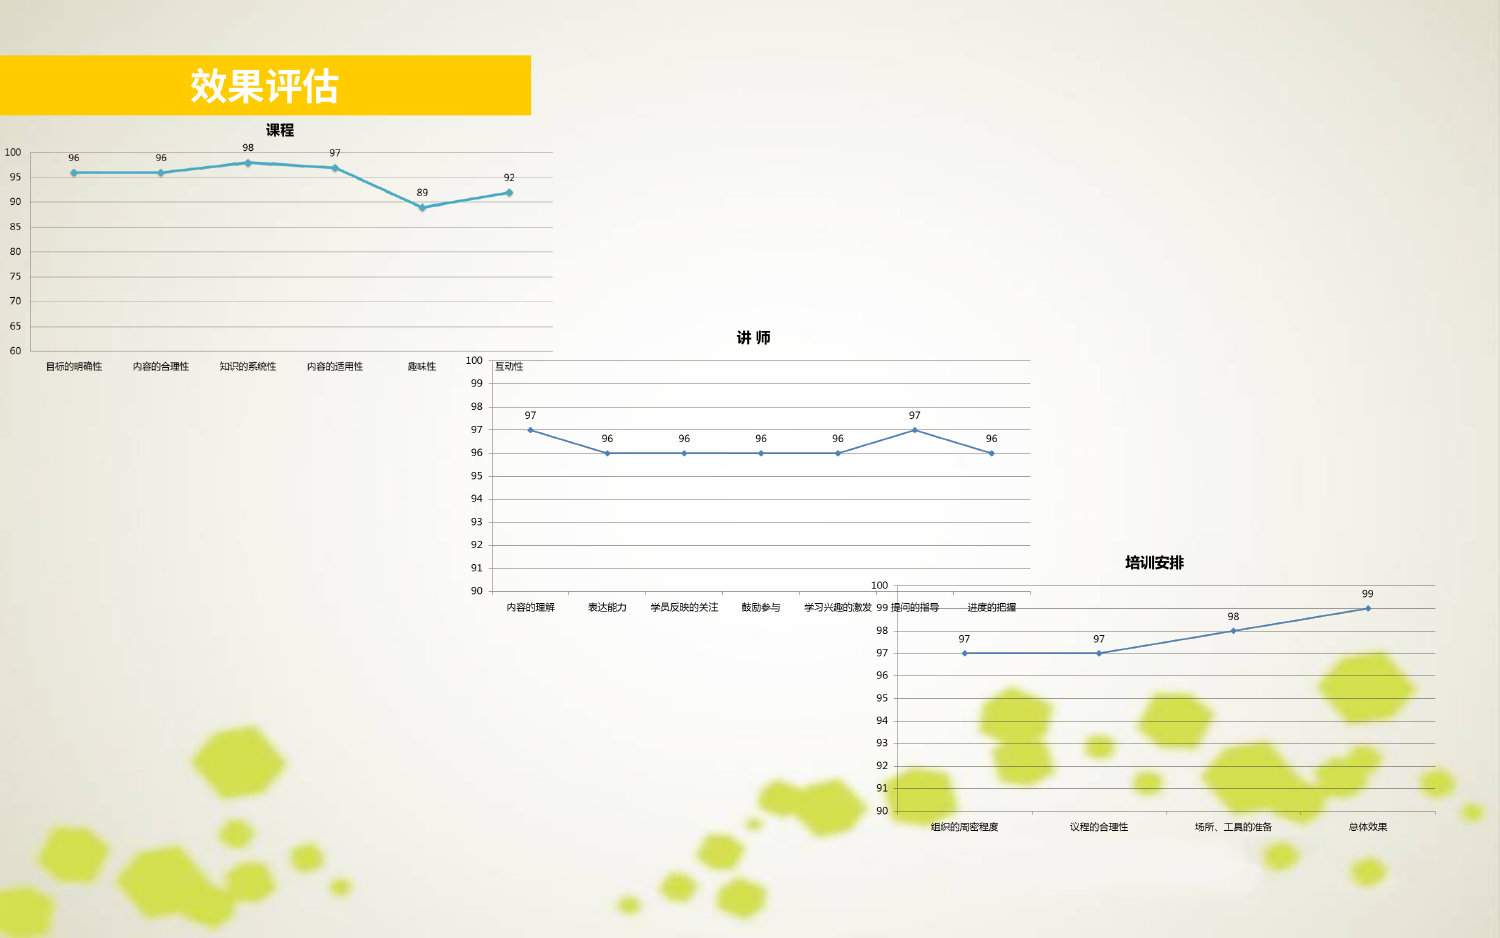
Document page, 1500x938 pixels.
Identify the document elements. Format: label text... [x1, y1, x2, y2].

text_box 效果评估 [0, 55, 532, 109]
picture [0, 0, 1500, 938]
